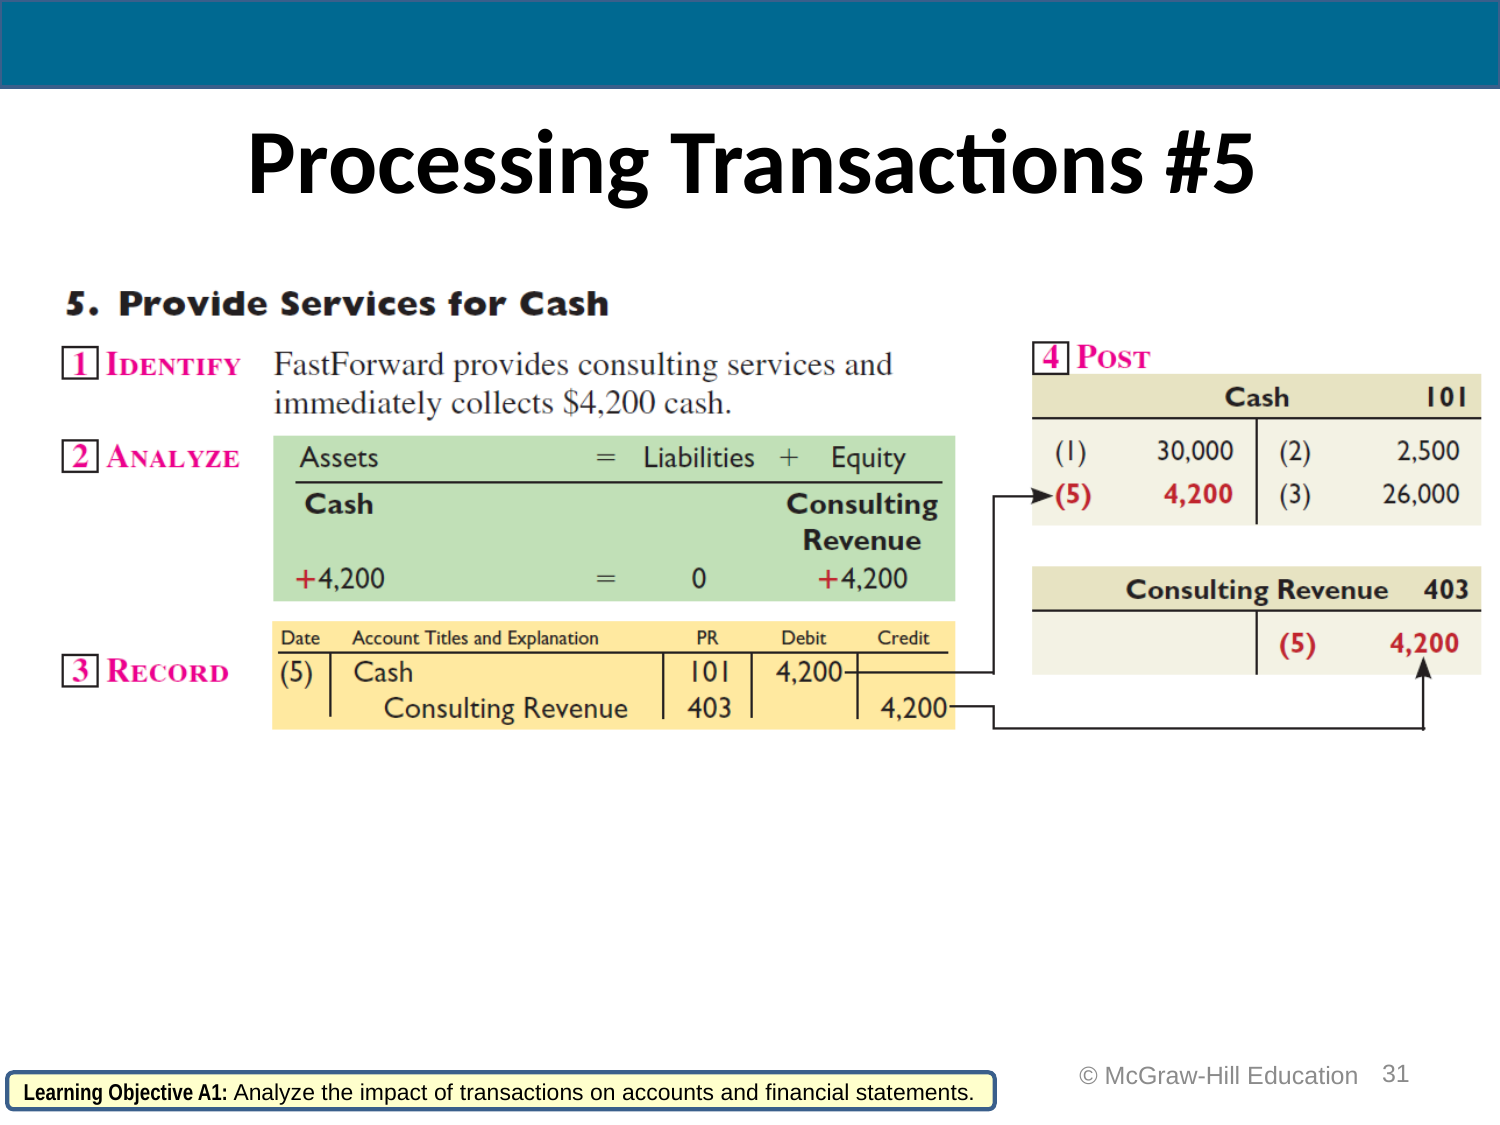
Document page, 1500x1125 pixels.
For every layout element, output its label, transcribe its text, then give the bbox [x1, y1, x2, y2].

picture [49, 282, 1500, 746]
text_box Learning Objective A1: Analyze the impact of transactions on accounts and financial statements. [7, 1072, 995, 1110]
title Processing Transactions #5 [78, 89, 1429, 251]
text_box [0, 0, 1500, 89]
text_box © McGraw-Hill Education [1057, 1052, 1413, 1090]
slide_number 31 [1074, 1042, 1425, 1103]
